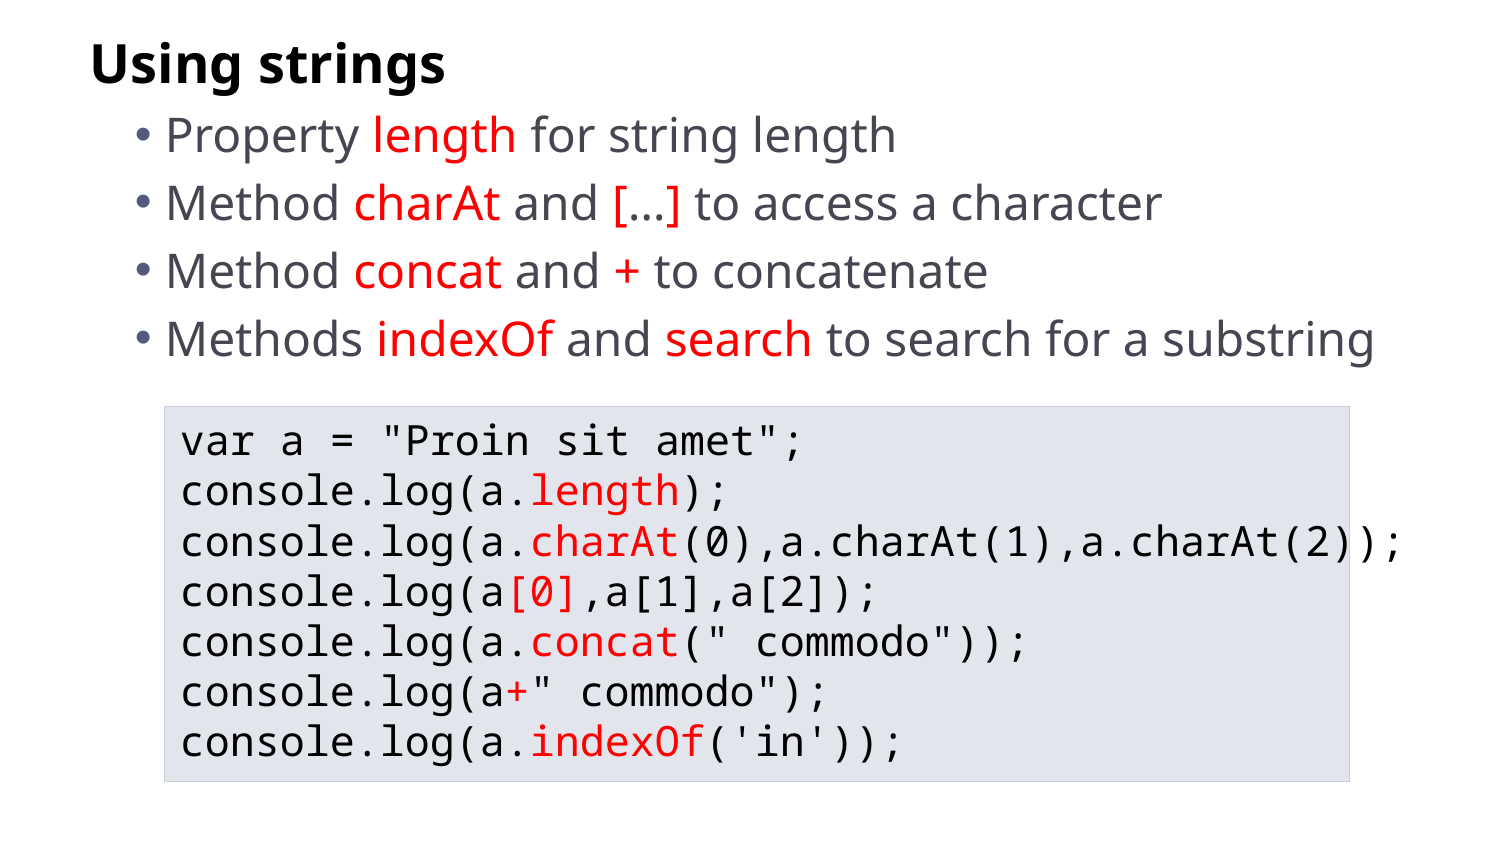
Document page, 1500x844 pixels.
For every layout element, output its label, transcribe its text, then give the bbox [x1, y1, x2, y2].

list Using strings Property length for string length Method charAt and […] to access a character Method concat and + to concatenate Methods indexOf and search to search for a substring [75, 21, 1475, 835]
text_box var a = "Proin sit amet"; console.log(a.length); console.log(a.charAt(0),a.charAt(1),a.charAt(2)); console.log(a[0],a[1],a[2]); console.log(a.concat(" commodo")); console.log(a+" commodo"); console.log(a.indexOf('in')); [164, 406, 1350, 782]
